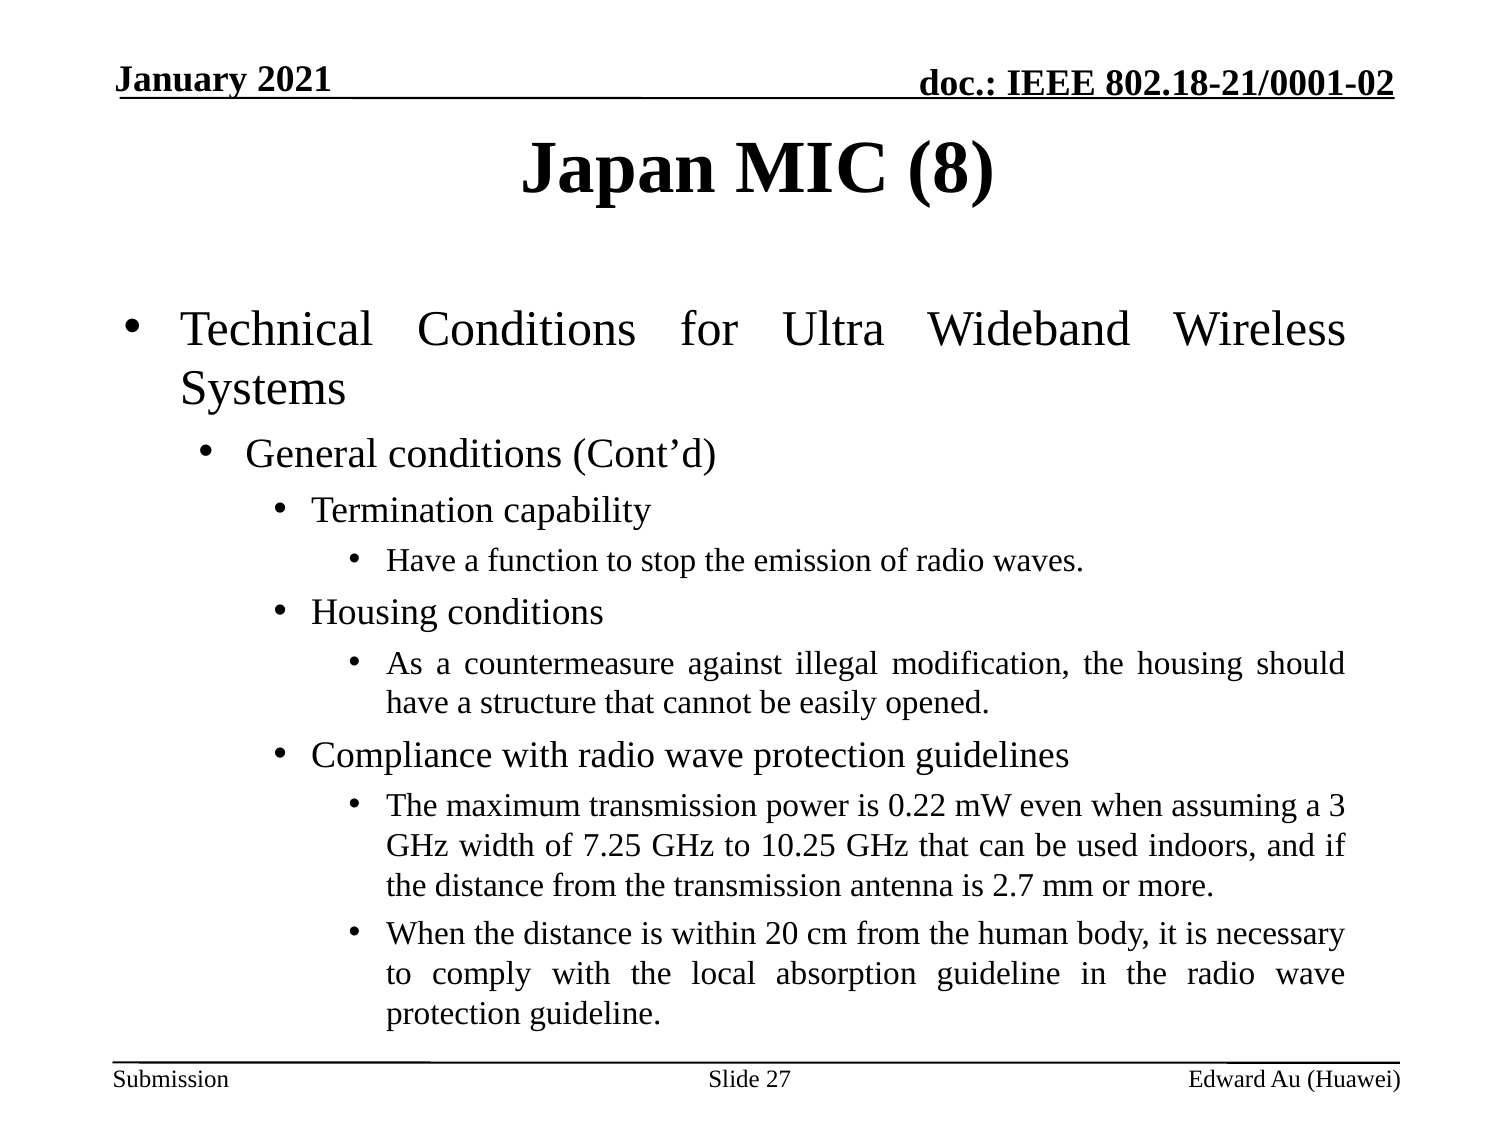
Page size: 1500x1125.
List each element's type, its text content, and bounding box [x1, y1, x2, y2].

list Technical Conditions for Ultra Wideband Wireless Systems General conditions (Cont’d) Termination capability Have a function to stop the emission of radio waves. Housing conditions As a countermeasure against illegal modification, the housing should have a structure that cannot be easily opened. Compliance with radio wave protection guidelines The maximum transmission power is 0.22 mW even when assuming a 3 GHz width of 7.25 GHz to 10.25 GHz that can be used indoors, and if the distance from the transmission antenna is 2.7 mm or more. When the distance is within 20 cm from the human body, it is necessary to comply with the local absorption guideline in the radio wave protection guideline. [108, 287, 1363, 1063]
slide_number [114, 54, 493, 100]
footer Edward Au (Huawei) [902, 1061, 1402, 1093]
title Japan MIC (8) [120, 99, 1396, 226]
slide_number Slide 27 [699, 1061, 800, 1123]
